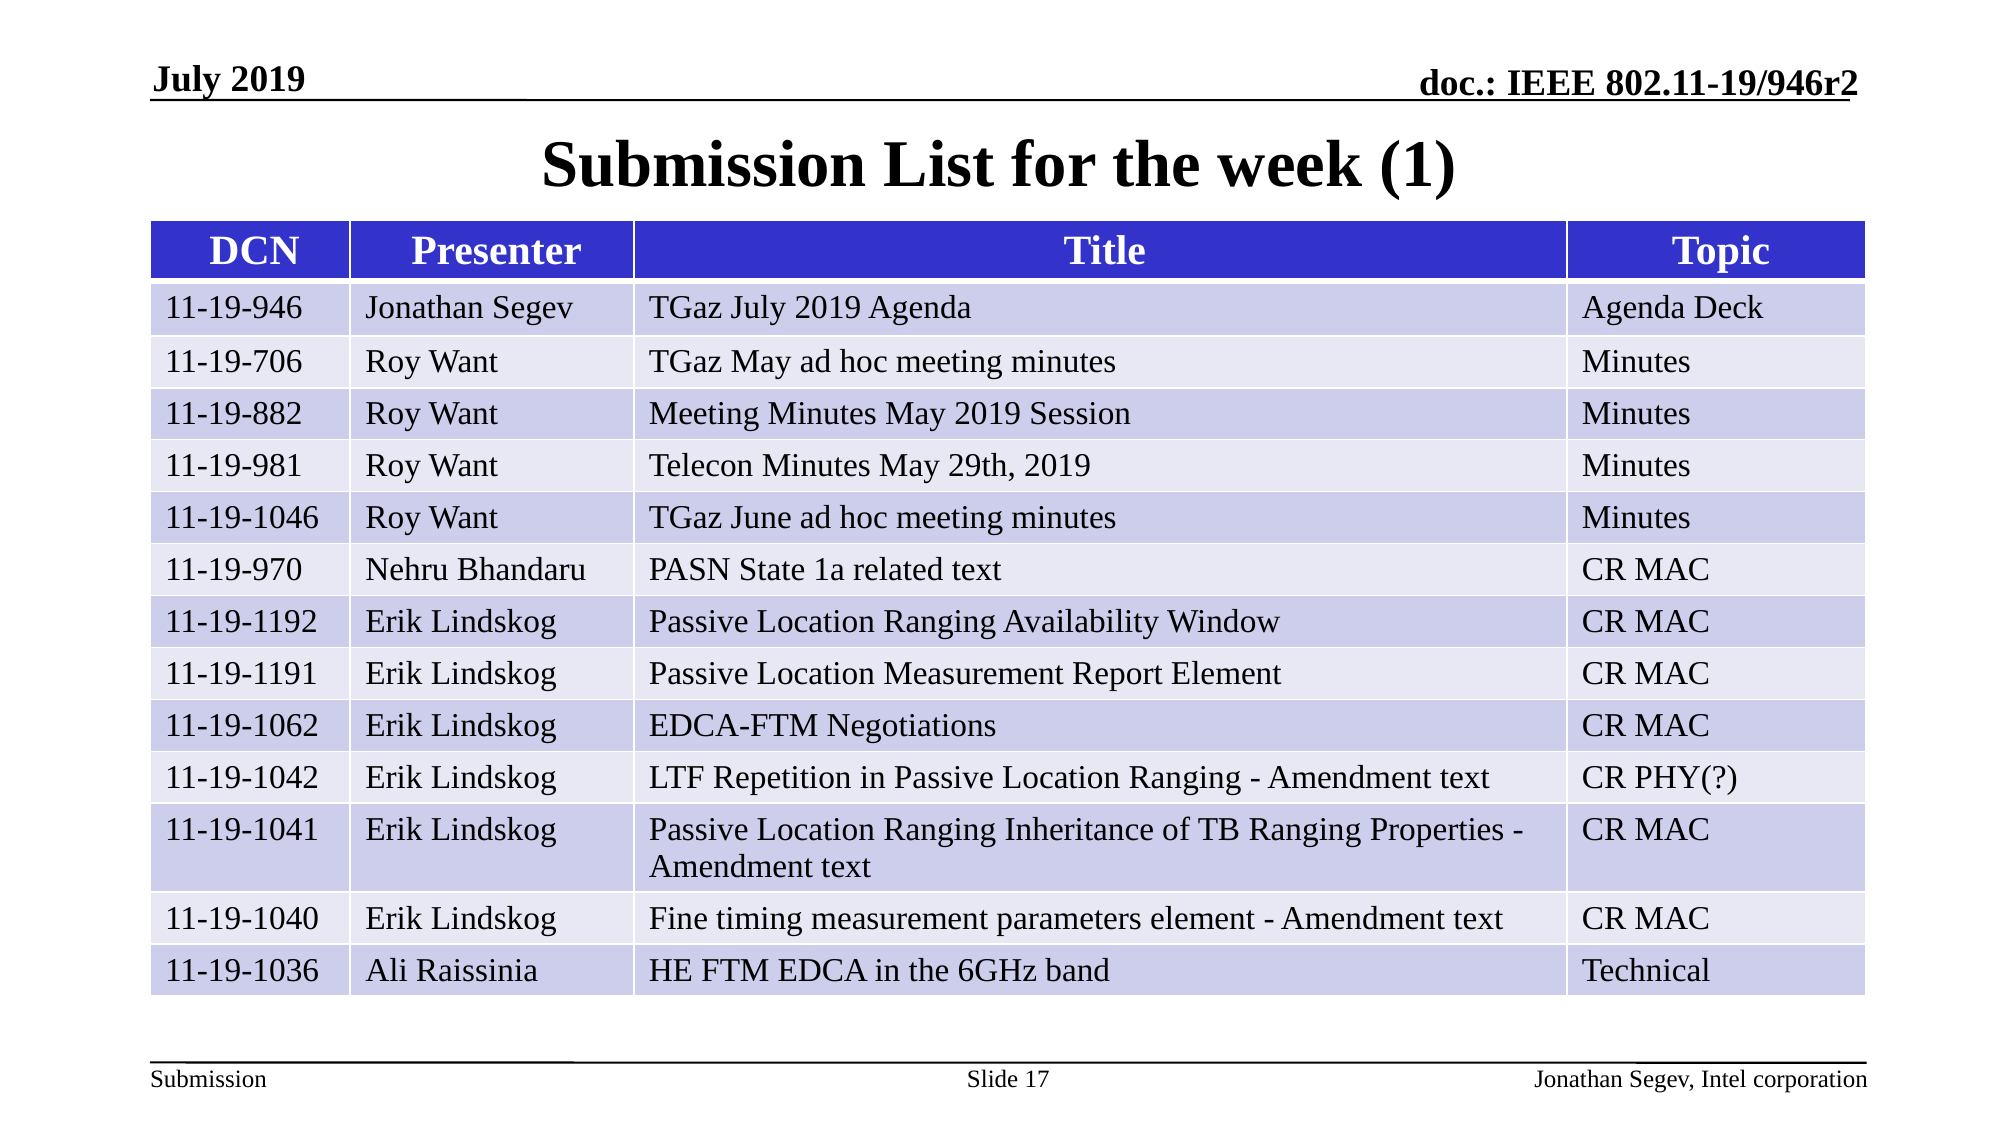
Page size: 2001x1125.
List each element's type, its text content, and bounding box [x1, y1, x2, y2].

table_cell LTF Repetition in Passive Location Ranging - Amendment text [635, 752, 1566, 802]
table_cell CR PHY(?) [1568, 752, 1865, 802]
table_cell Minutes [1568, 440, 1865, 491]
table_cell Minutes [1568, 492, 1865, 543]
table_cell Roy Want [351, 337, 633, 387]
table_cell PASN State 1a related text [635, 544, 1566, 595]
table_cell Erik Lindskog [351, 752, 633, 802]
table_cell TGaz May ad hoc meeting minutes [635, 337, 1566, 387]
table_cell CR MAC [1568, 544, 1865, 595]
table_cell Technical [1568, 945, 1865, 995]
table_header Presenter [351, 221, 633, 278]
table_cell Meeting Minutes May 2019 Session [635, 389, 1566, 439]
table_cell 11-19-981 [151, 440, 349, 491]
table_cell 11-19-1036 [151, 945, 349, 995]
table_cell CR MAC [1568, 596, 1865, 647]
table_cell TGaz July 2019 Agenda [635, 284, 1566, 335]
table_cell CR MAC [1568, 648, 1865, 699]
table_cell Minutes [1568, 389, 1865, 439]
table_cell 11-19-1062 [151, 700, 349, 751]
table_cell 11-19-706 [151, 337, 349, 387]
table_cell 11-19-1041 [151, 804, 349, 891]
table_cell Minutes [1568, 337, 1865, 387]
table_cell HE FTM EDCA in the 6GHz band [635, 945, 1566, 995]
title Submission List for the week (1) [149, 112, 1850, 209]
table_cell CR MAC [1568, 804, 1865, 891]
table_cell TGaz June ad hoc meeting minutes [635, 492, 1566, 543]
table_cell Erik Lindskog [351, 596, 633, 647]
table_cell Passive Location Measurement Report Element [635, 648, 1566, 699]
table_cell Erik Lindskog [351, 893, 633, 943]
slide_number Slide 17 [950, 1061, 1067, 1123]
table_cell Roy Want [351, 492, 633, 543]
table_cell 11-19-1191 [151, 648, 349, 699]
table_cell 11-19-1042 [151, 752, 349, 802]
table_cell Roy Want [351, 389, 633, 439]
table_cell 11-19-1046 [151, 492, 349, 543]
table_cell 11-19-1192 [151, 596, 349, 647]
table_cell Erik Lindskog [351, 804, 633, 891]
table_cell 11-19-946 [151, 284, 349, 335]
table_header Title [635, 221, 1566, 278]
table_cell Erik Lindskog [351, 700, 633, 751]
table_cell Telecon Minutes May 29th, 2019 [635, 440, 1566, 491]
table_cell 11-19-882 [151, 389, 349, 439]
table_cell Roy Want [351, 440, 633, 491]
table_cell CR MAC [1568, 893, 1865, 943]
table_cell Erik Lindskog [351, 648, 633, 699]
table_header Topic [1568, 221, 1865, 278]
table_cell Fine timing measurement parameters element - Amendment text [635, 893, 1566, 943]
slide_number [152, 54, 563, 100]
table_cell Passive Location Ranging Availability Window [635, 596, 1566, 647]
table_cell 11-19-1040 [151, 893, 349, 943]
table_header DCN [151, 221, 349, 278]
table_cell CR MAC [1568, 700, 1865, 751]
table_cell Passive Location Ranging Inheritance of TB Ranging Properties - Amendment text [635, 804, 1566, 891]
table_cell Ali Raissinia [351, 945, 633, 995]
footer Jonathan Segev, Intel corporation [1171, 1061, 1869, 1093]
table_cell EDCA-FTM Negotiations [635, 700, 1566, 751]
table_cell Nehru Bhandaru [351, 544, 633, 595]
table_cell Agenda Deck [1568, 284, 1865, 335]
table_cell Jonathan Segev [351, 284, 633, 335]
table_cell 11-19-970 [151, 544, 349, 595]
